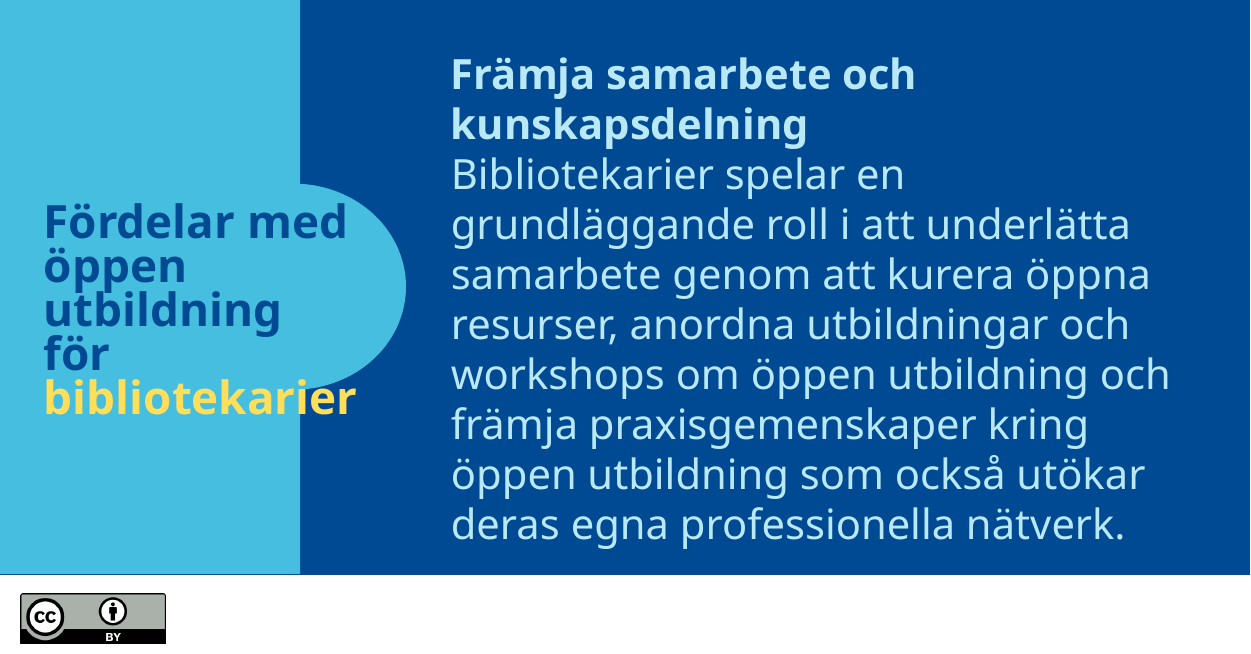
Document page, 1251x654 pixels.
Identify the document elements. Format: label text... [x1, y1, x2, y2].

text_box [0, 582, 1250, 654]
picture [20, 592, 166, 645]
text_box [0, 0, 301, 574]
text_box [373, 213, 407, 360]
text_box Främja samarbete och kunskapsdelning Bibliotekarier spelar en grundläggande roll i att underlätta samarbete genom att kurera öppna resurser, anordna utbildningar och workshops om öppen utbildning och främja praxisgemenskaper kring öppen utbildning som också utökar deras egna professionella nätverk. [438, 35, 1201, 560]
text_box [252, 183, 336, 191]
text_box Fördelar med öppen utbildning för bibliotekarier [31, 191, 373, 436]
